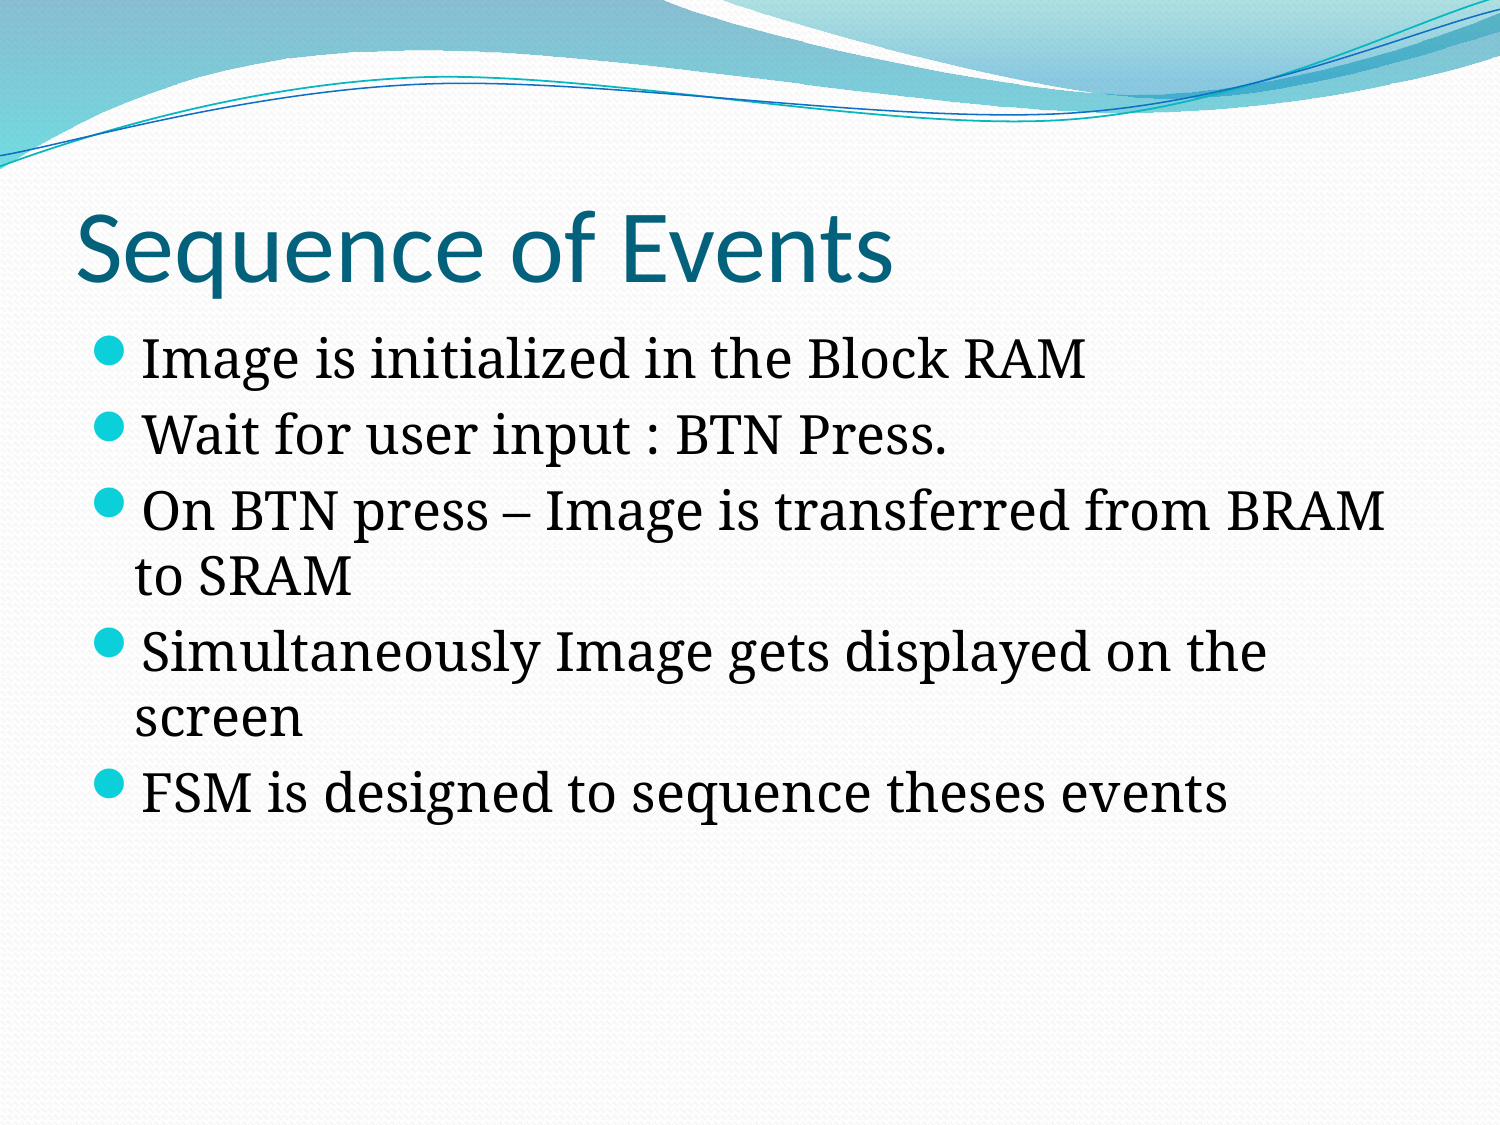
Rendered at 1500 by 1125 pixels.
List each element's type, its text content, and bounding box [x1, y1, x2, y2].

list Image is initialized in the Block RAM Wait for user input : BTN Press. On BTN press – Image is transferred from BRAM to SRAM Simultaneously Image gets displayed on the screen FSM is designed to sequence theses events [75, 317, 1425, 1038]
title Sequence of Events [75, 115, 1425, 303]
